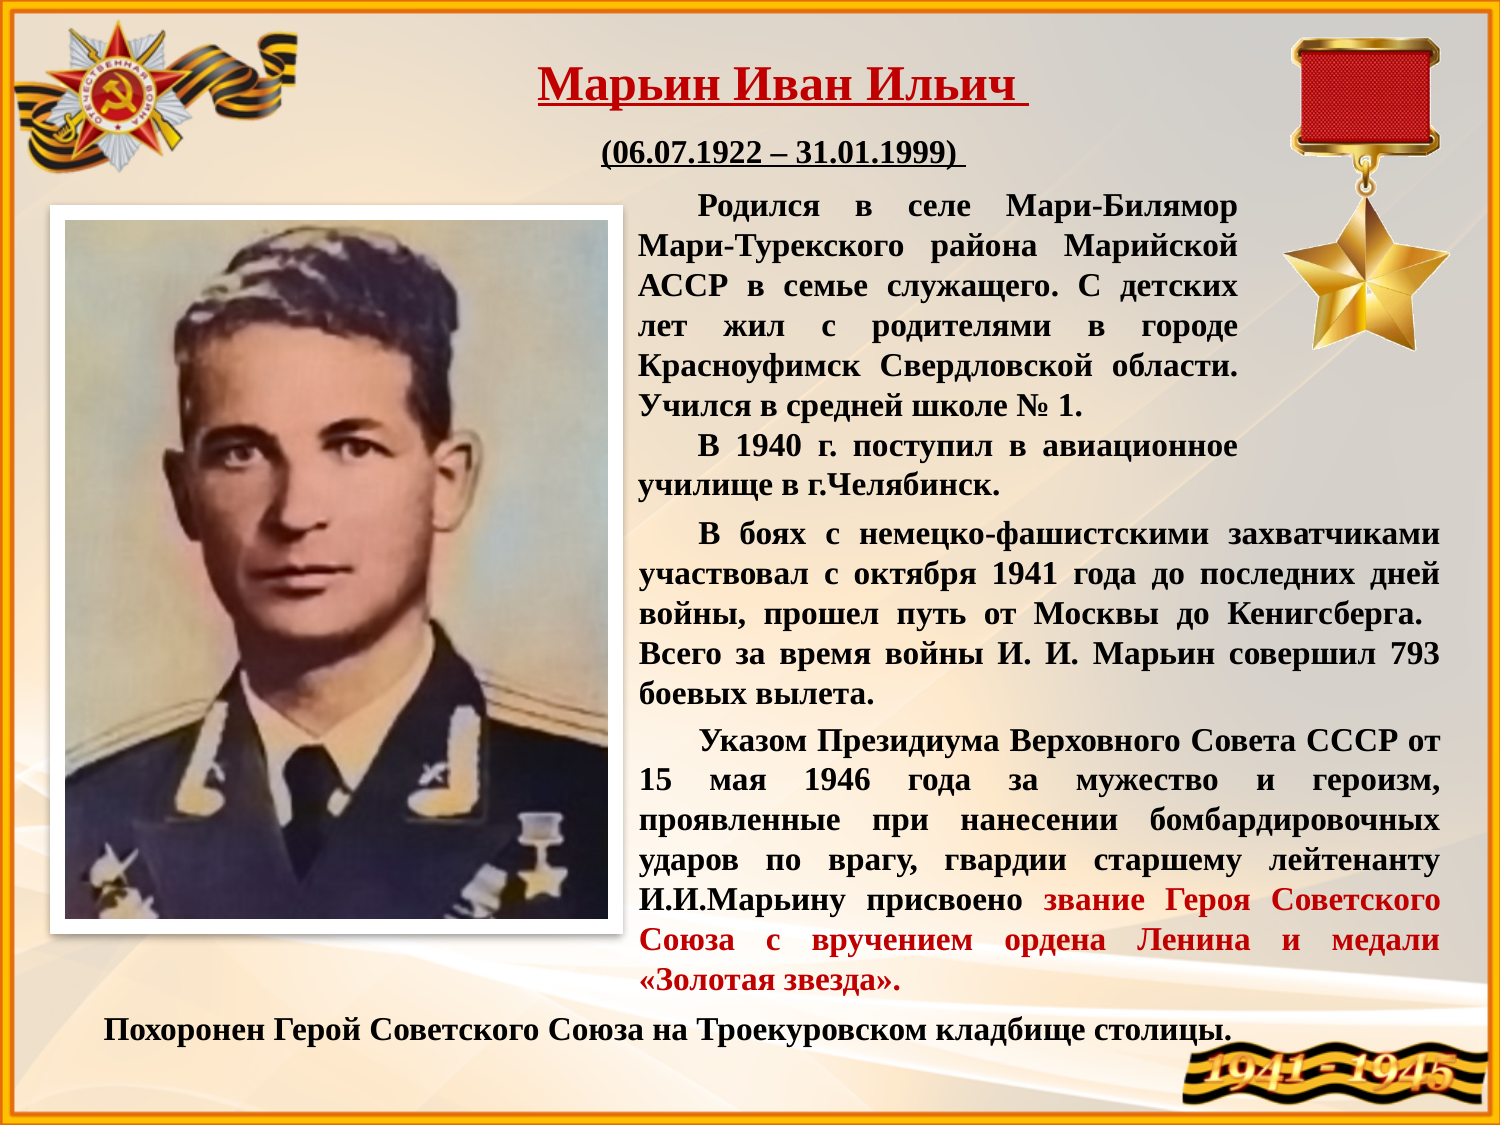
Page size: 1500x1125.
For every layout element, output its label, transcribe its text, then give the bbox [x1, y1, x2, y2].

list В боях с немецко-фашистскими захватчиками участвовал с октября 1941 года до последних дней войны, прошел путь от Москвы до Кенигсберга. Всего за время войны И. И. Марьин совершил 793 боевых вылета. Указом Президиума Верховного Совета СССР от 15 мая 1946 года за мужество и героизм, проявленные при нанесении бомбардировочных ударов по врагу, гвардии старшему лейтенанту И.И.Марьину присвоено звание Героя Советского Союза с вручением ордена Ленина и медали «Золотая звезда». [623, 503, 1457, 1020]
picture [0, 0, 1500, 1125]
text_box Родился в селе Мари-Билямор Мари-Турекского района Марийской АССР в семье служащего. С детских лет жил с родителями в городе Красноуфимск Свердловской области. Учился в средней школе № 1. В 1940 г. поступил в авиационное училище в г.Челябинск. [623, 175, 1254, 510]
text_box Похоронен Герой Советского Союза на Троекуровском кладбище столицы. [29, 999, 1447, 1055]
title Марьин Иван Ильич (06.07.1922 – 31.01.1999) [312, 54, 1254, 176]
